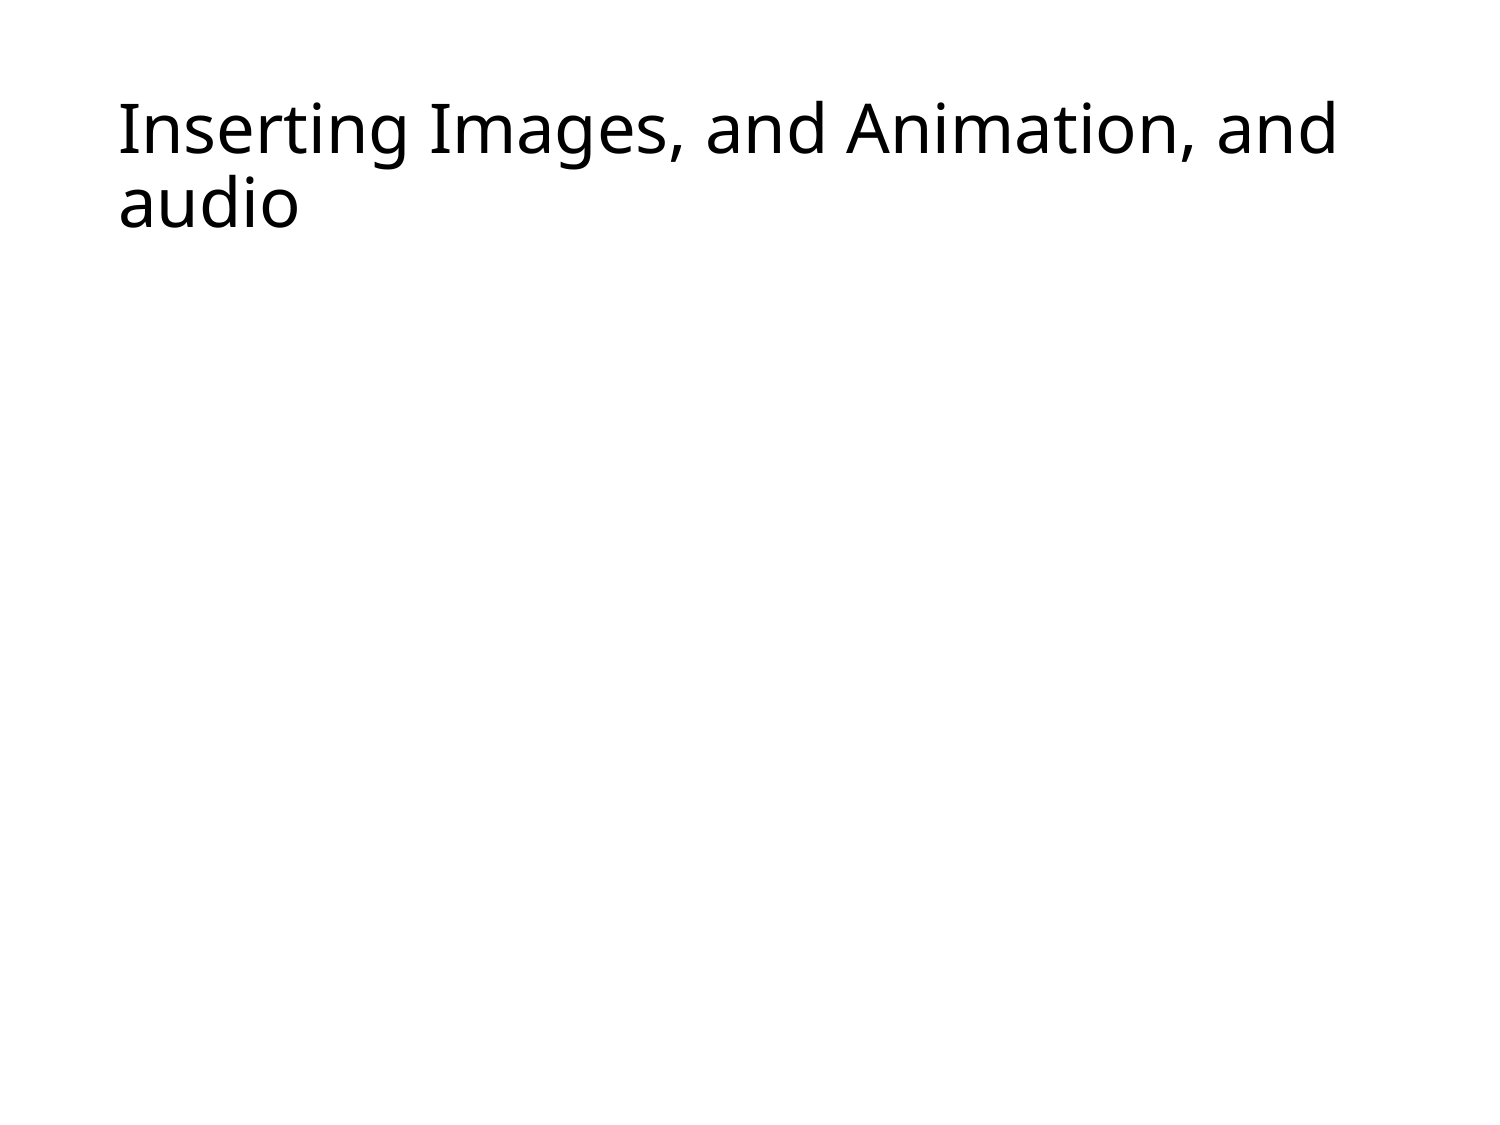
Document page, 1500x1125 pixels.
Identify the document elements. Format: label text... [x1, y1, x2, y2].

title Inserting Images, and Animation, and audio [103, 59, 1397, 278]
